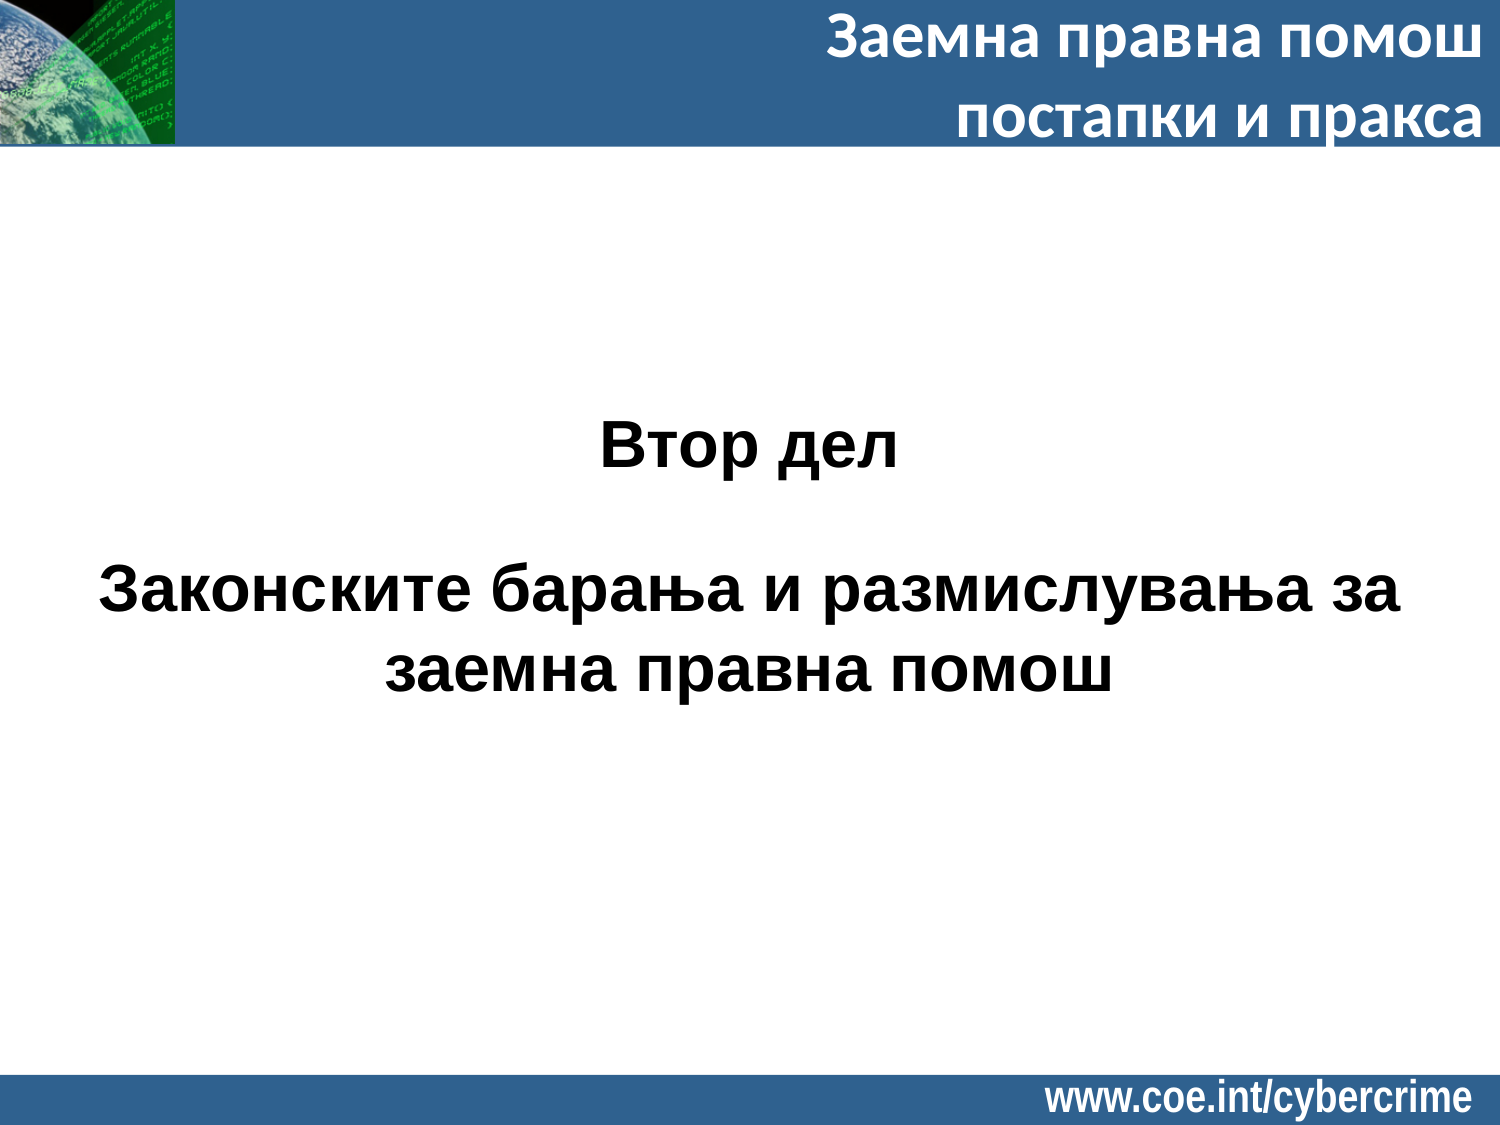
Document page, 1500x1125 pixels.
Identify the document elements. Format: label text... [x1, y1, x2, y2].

text_box www.coe.int/cybercrime [1030, 1059, 1500, 1125]
text_box Заемна правна помош постапки и пракса [177, 0, 1500, 149]
text_box [0, 1073, 1030, 1125]
picture [0, 0, 175, 144]
text_box Втор дел Законските барања и размислувања за заемна правна помош [50, 409, 1450, 713]
